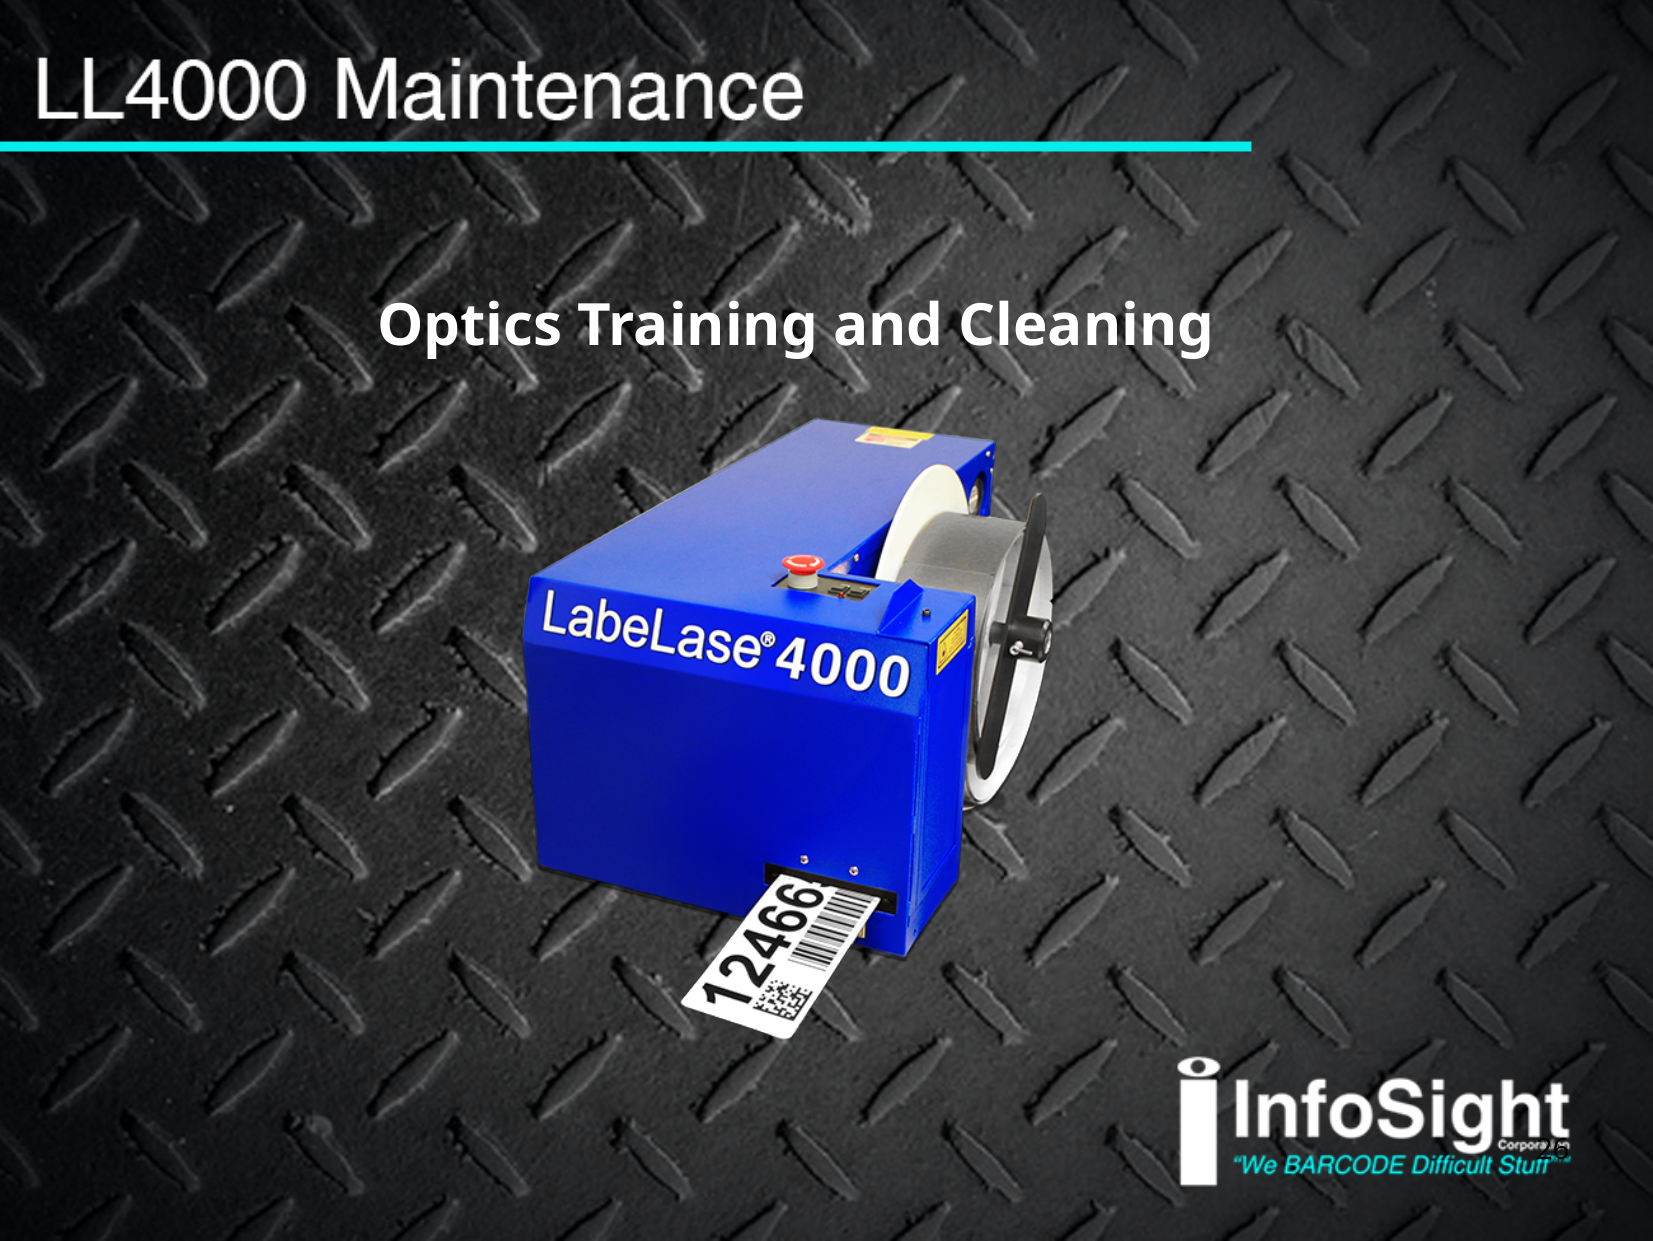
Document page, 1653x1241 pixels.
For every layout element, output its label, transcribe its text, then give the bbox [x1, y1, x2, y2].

text_box Optics Training and Cleaning [363, 282, 1376, 355]
slide_number 26 [1185, 1130, 1570, 1215]
picture [0, 0, 1653, 1241]
